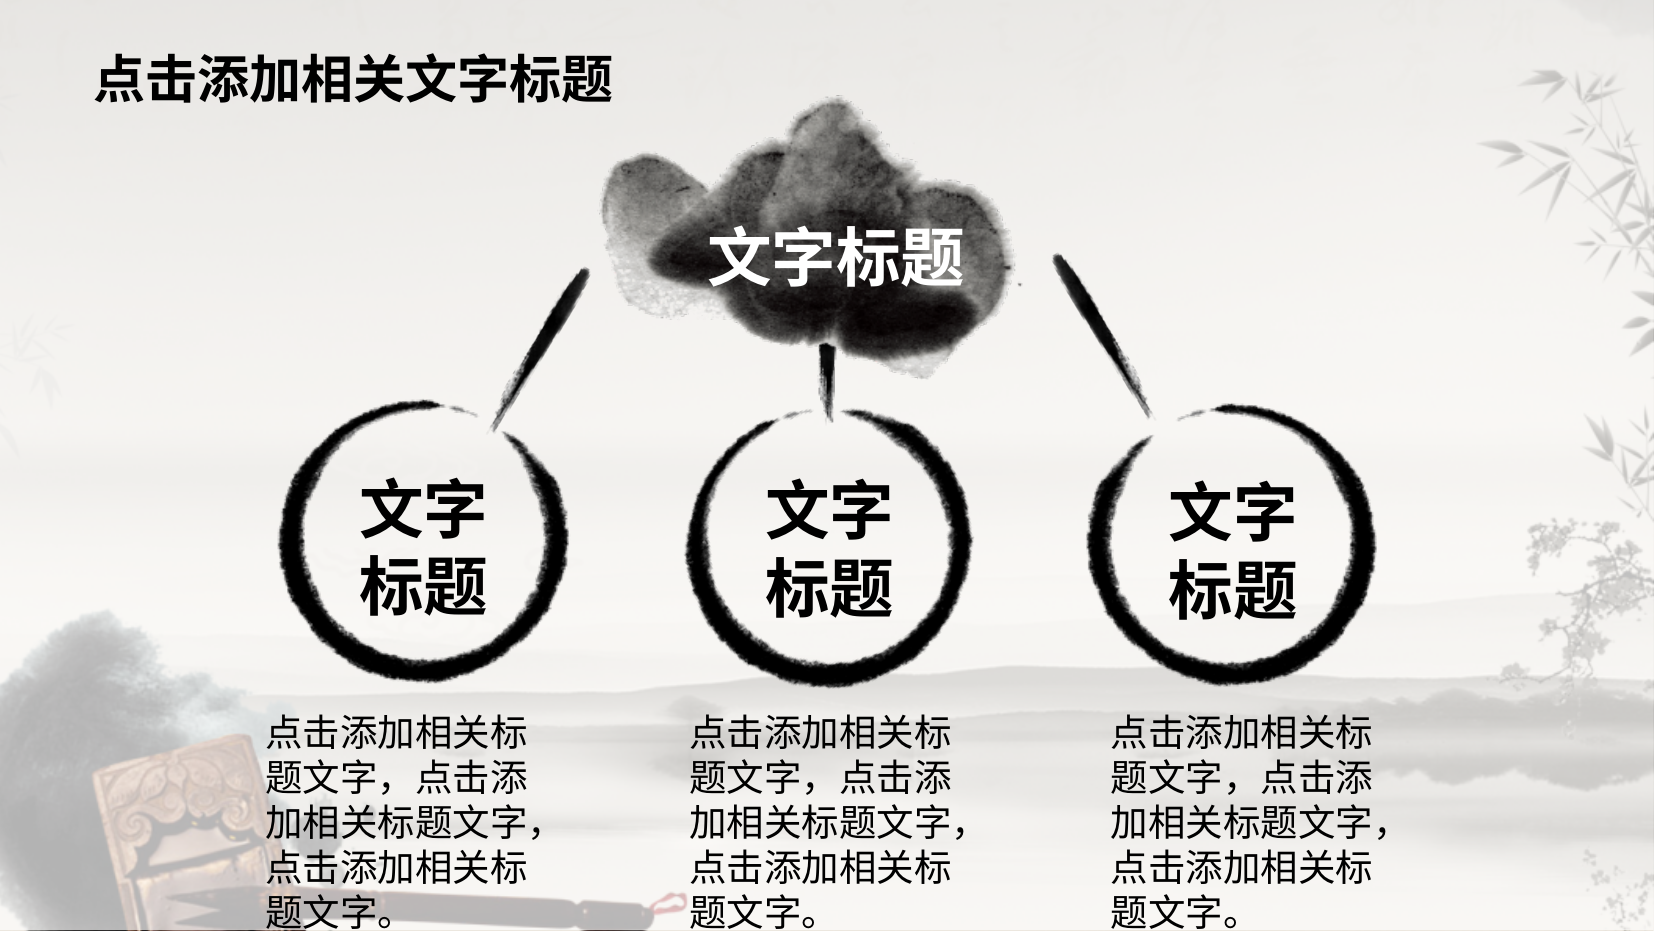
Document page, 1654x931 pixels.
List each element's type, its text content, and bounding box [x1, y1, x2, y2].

picture [242, 76, 1413, 710]
text_box 点击添加相关文字标题 [81, 40, 749, 115]
text_box 点击添加相关标题文字，点击添加相关标题文字，点击添加相关标题文字。 [689, 709, 968, 931]
text_box 点击添加相关标题文字，点击添加相关标题文字，点击添加相关标题文字。 [1110, 710, 1389, 931]
text_box 点击添加相关标题文字，点击添加相关标题文字，点击添加相关标题文字。 [265, 709, 544, 931]
